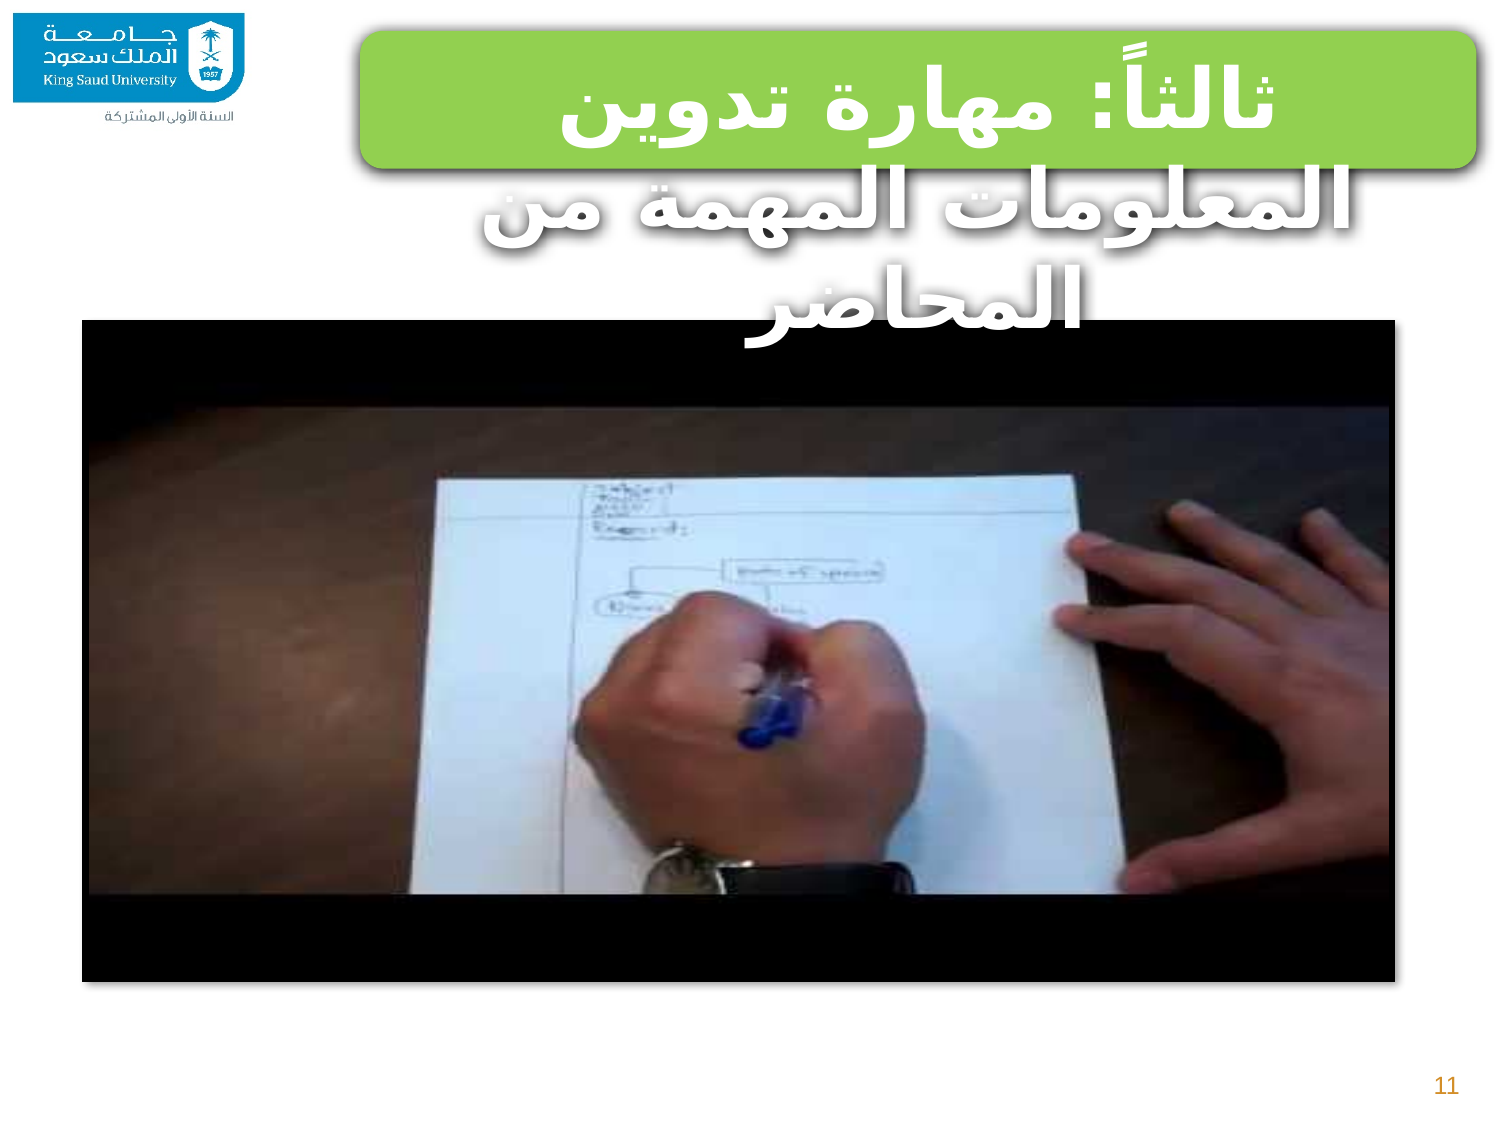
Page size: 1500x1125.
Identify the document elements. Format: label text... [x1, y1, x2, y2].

picture [0, 0, 260, 138]
picture [88, 325, 1389, 977]
text_box ثالثاً: مهارة تدوين المعلومات المهمة من المحاضر [359, 30, 1478, 170]
slide_number 11 [1350, 1061, 1475, 1103]
